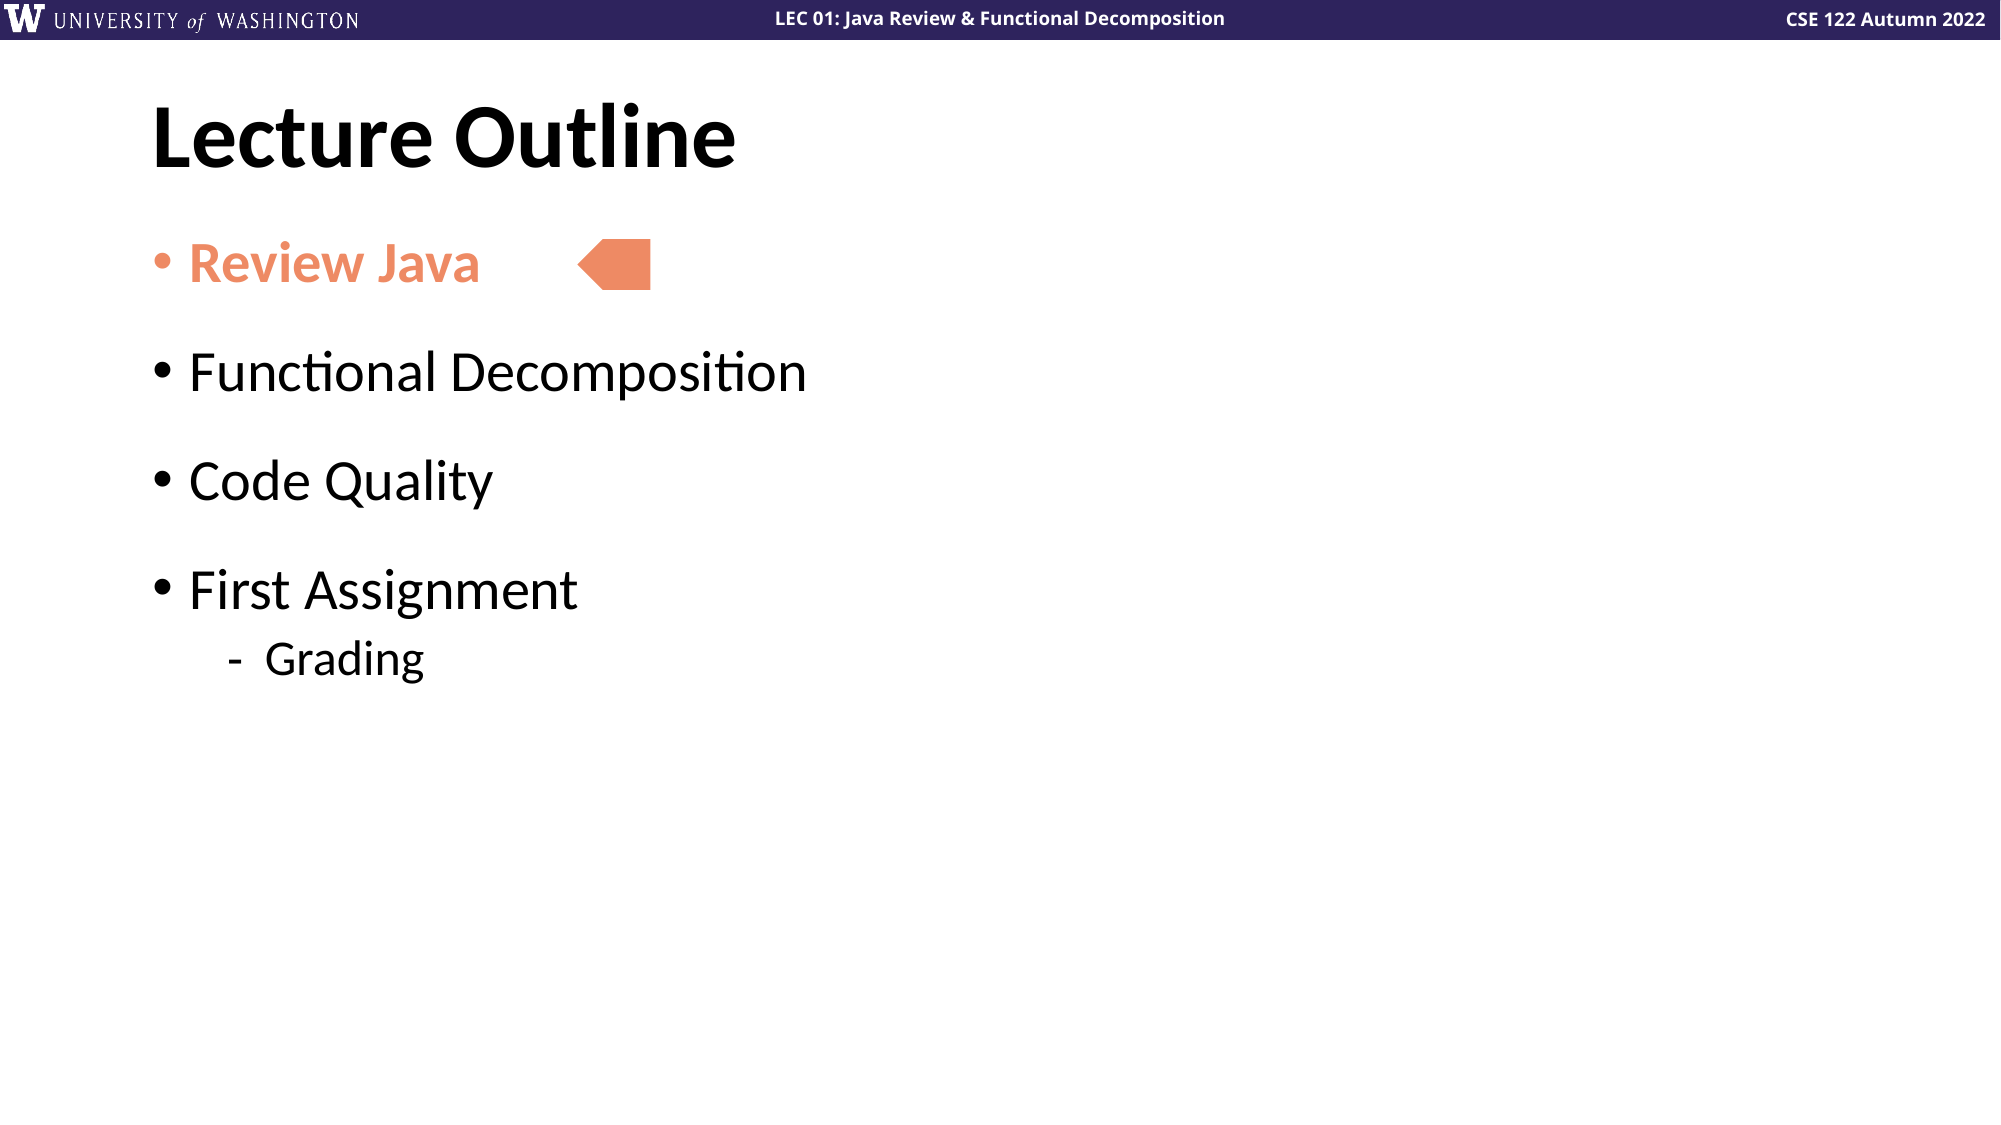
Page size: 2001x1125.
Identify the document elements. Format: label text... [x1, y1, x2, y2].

picture [4, 4, 358, 33]
title Lecture Outline [137, 74, 1863, 200]
list Review Java Functional Decomposition Code Quality First Assignment Grading [137, 224, 1863, 1014]
text_box [575, 238, 652, 291]
